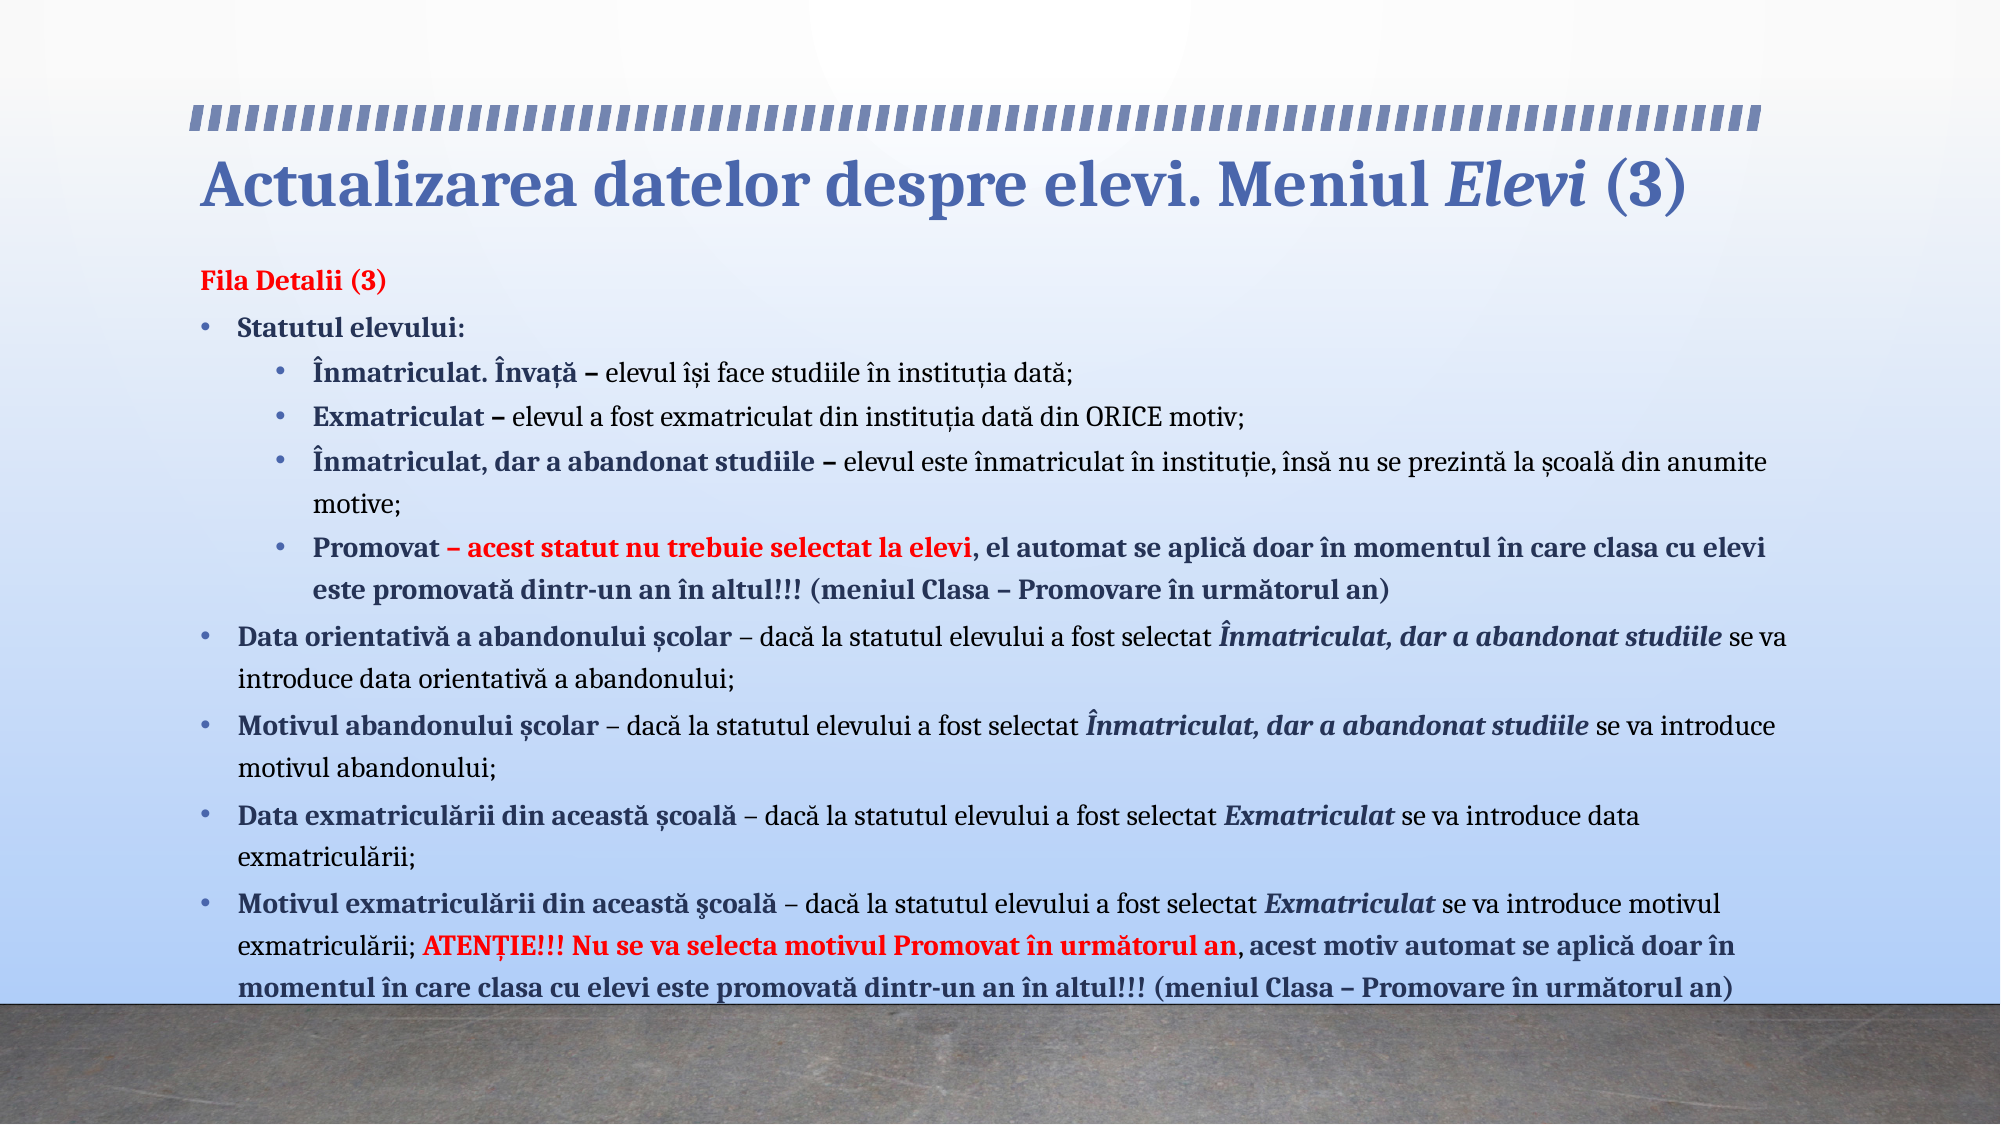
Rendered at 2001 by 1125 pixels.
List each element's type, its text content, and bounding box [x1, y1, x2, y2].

list Fila Detalii (3) Statutul elevului: Înmatriculat. Învață – elevul își face studiile în instituția dată; Exmatriculat – elevul a fost exmatriculat din instituția dată din ORICE motiv; Înmatriculat, dar a abandonat studiile – elevul este înmatriculat în instituție, însă nu se prezintă la școală din anumite motive; Promovat – acest statut nu trebuie selectat la elevi, el automat se aplică doar în momentul în care clasa cu elevi este promovată dintr-un an în altul!!! (meniul Clasa – Promovare în următorul an) Data orientativă a abandonului şcolar – dacă la statutul elevului a fost selectat Înmatriculat, dar a abandonat studiile se va introduce data orientativă a abandonului; Motivul abandonului şcolar – dacă la statutul elevului a fost selectat Înmatriculat, dar a abandonat studiile se va introduce motivul abandonului; Data exmatriculării din această şcoală – dacă la statutul elevului a fost selectat Exmatriculat se va introduce data exmatriculării; Motivul exmatriculării din această şcoală – dacă la statutul elevului a fost selectat Exmatriculat se va introduce motivul exmatriculării; ATENȚIE!!! Nu se va selecta motivul Promovat în următorul an, acest motiv automat se aplică doar în momentul în care clasa cu elevi este promovată dintr-un an în altul!!! (meniul Clasa – Promovare în următorul an) [185, 246, 1811, 1019]
title Actualizarea datelor despre elevi. Meniul Elevi (3) [185, 141, 1761, 246]
picture [0, 1004, 2000, 1124]
